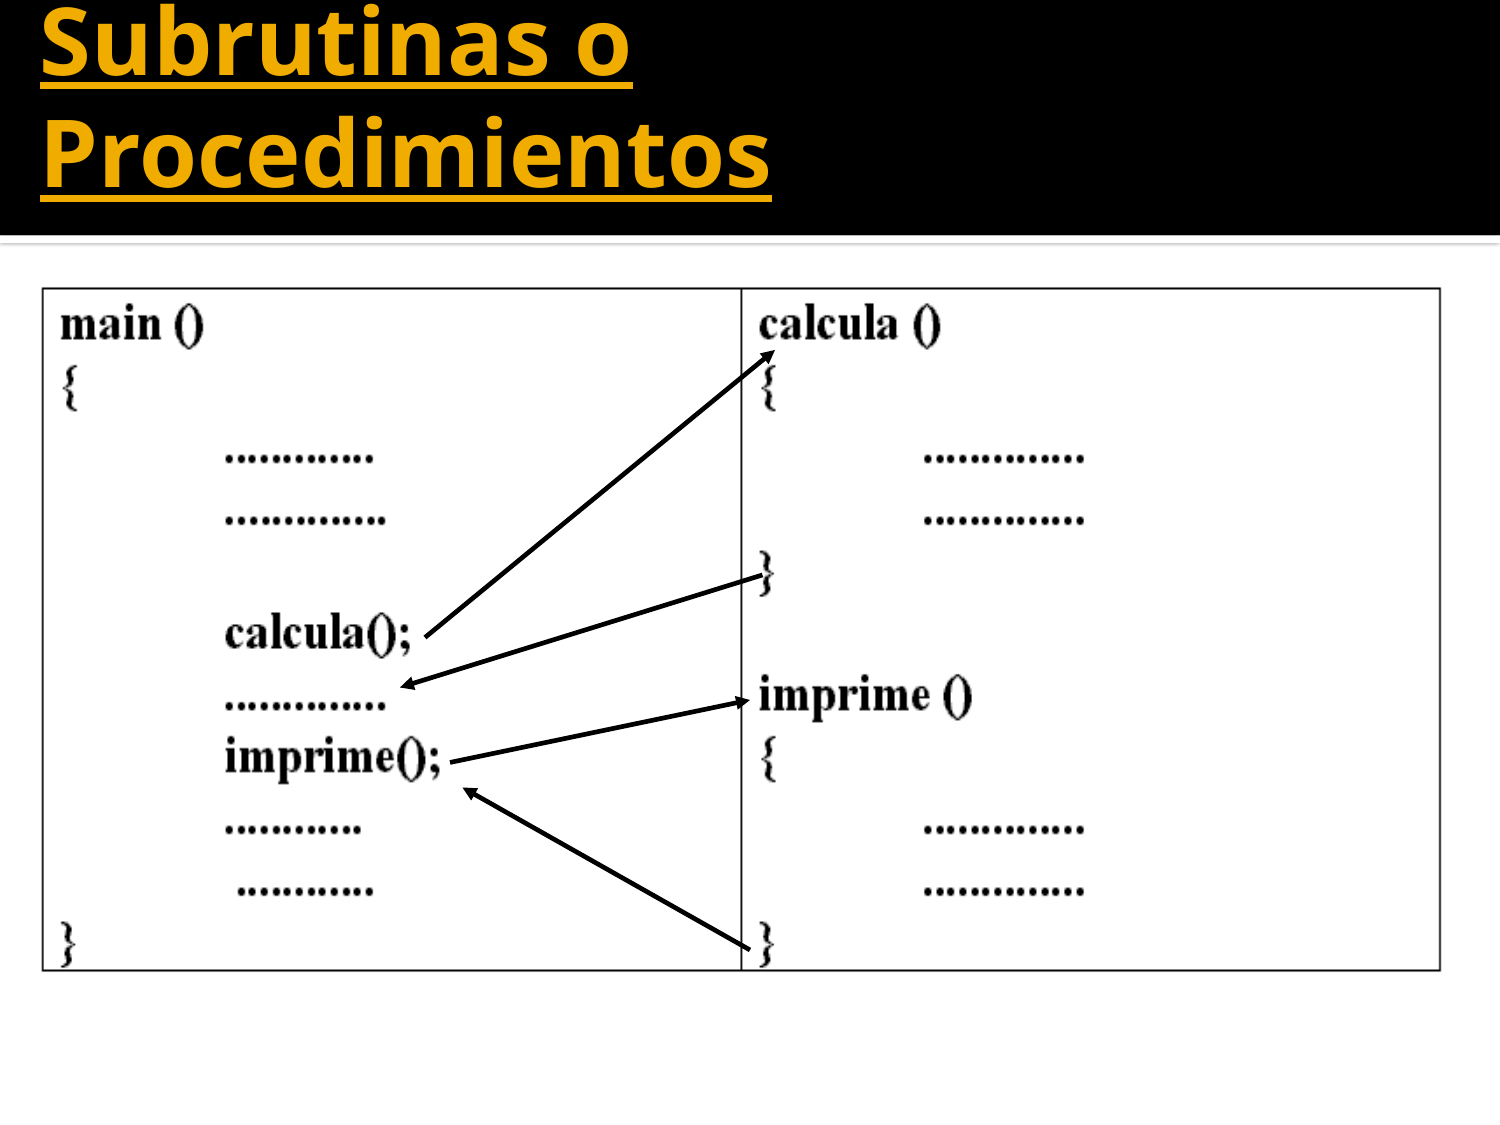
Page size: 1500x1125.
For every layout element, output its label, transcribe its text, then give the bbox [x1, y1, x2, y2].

list [37, 174, 1463, 1075]
title Subrutinas o Procedimientos [24, 24, 1388, 163]
picture [37, 274, 1450, 986]
